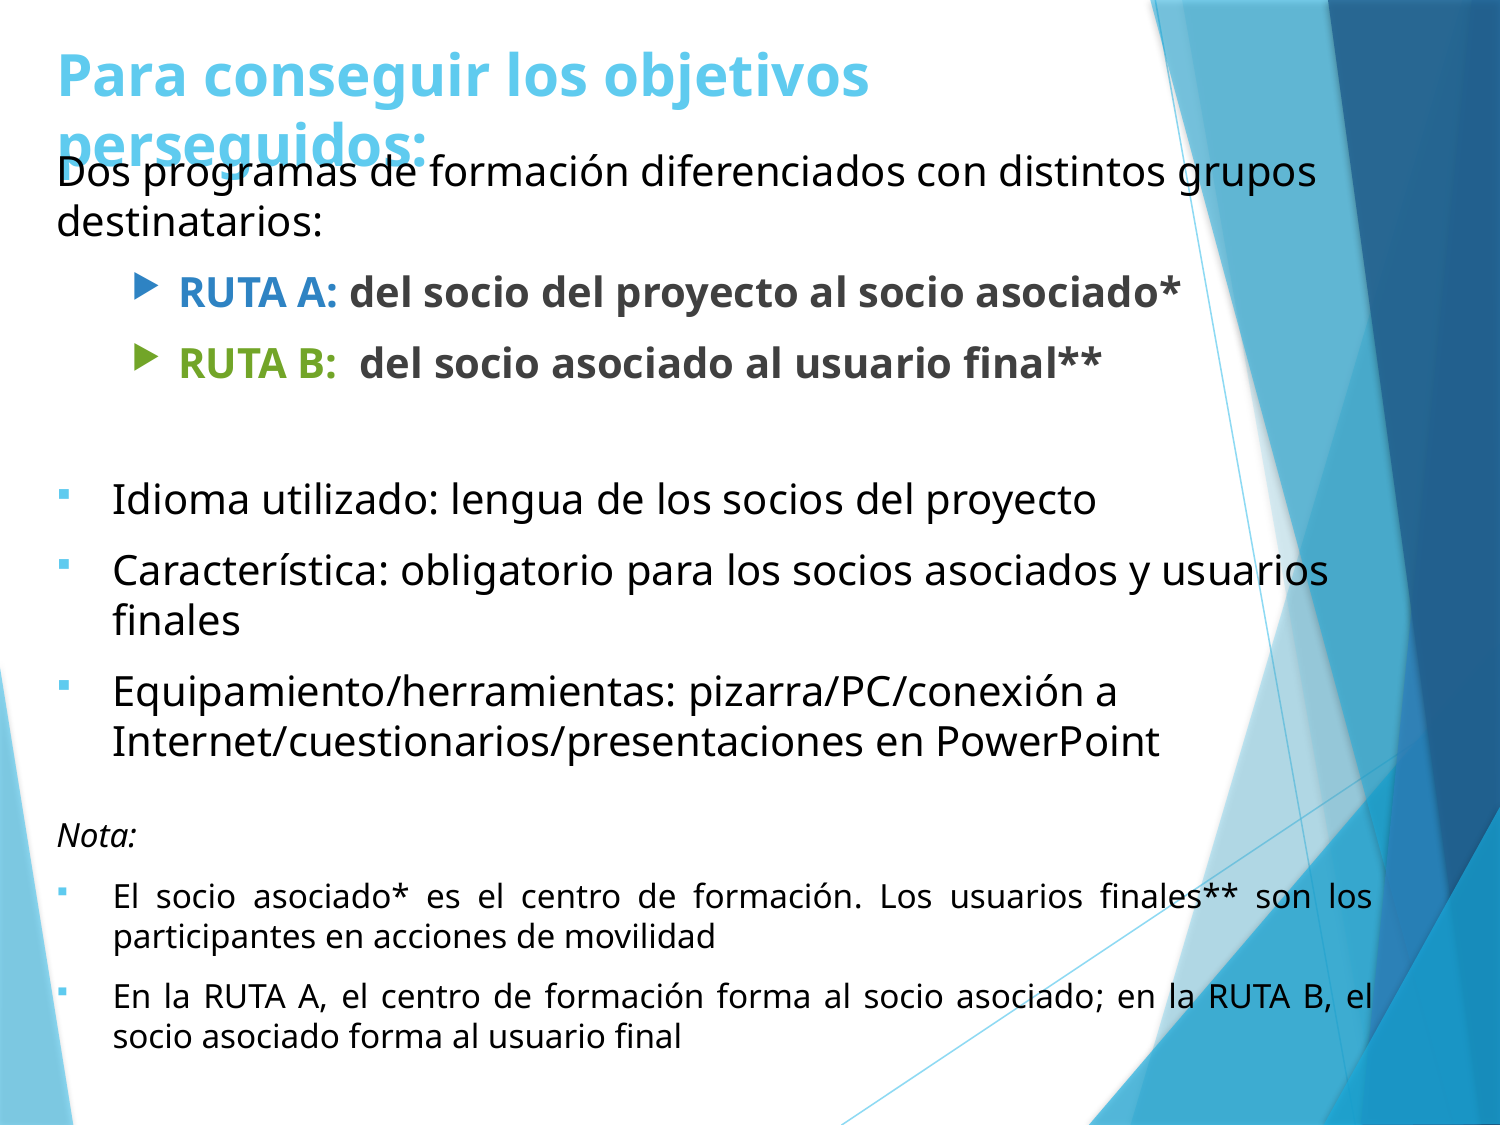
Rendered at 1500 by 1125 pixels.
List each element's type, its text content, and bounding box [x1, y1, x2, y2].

text_box Dos programas de formación diferenciados con distintos grupos destinatarios: RUTA A: del socio del proyecto al socio asociado* RUTA B: del socio asociado al usuario final** Idioma utilizado: lengua de los socios del proyecto Característica: obligatorio para los socios asociados y usuarios finales Equipamiento/herramientas: pizarra/PC/conexión a Internet/cuestionarios/presentaciones en PowerPoint Nota: El socio asociado* es el centro de formación. Los usuarios finales** son los participantes en acciones de movilidad En la RUTA A, el centro de formación forma al socio asociado; en la RUTA B, el socio asociado forma al usuario final [41, 137, 1388, 1083]
text_box Para conseguir los objetivos perseguidos: [41, 30, 1199, 114]
